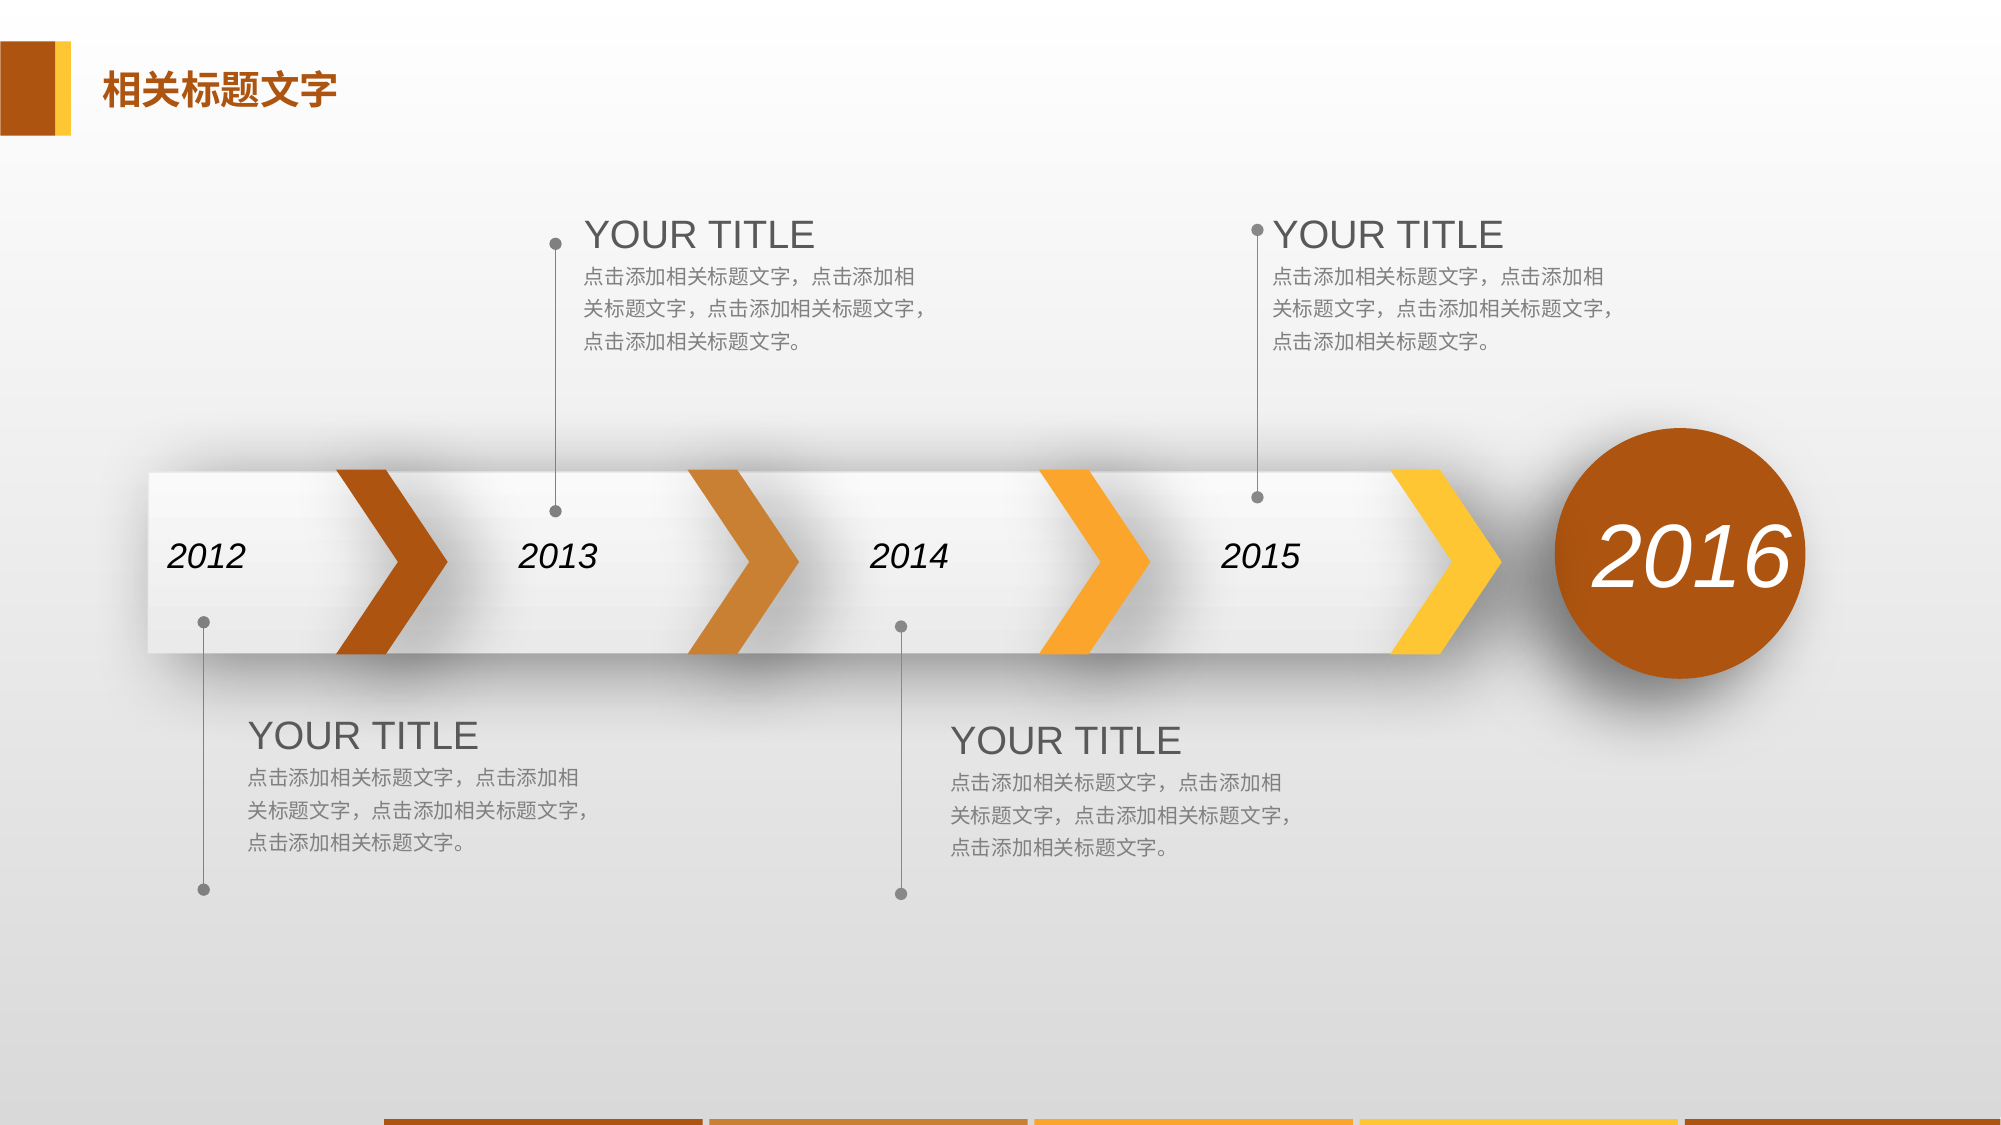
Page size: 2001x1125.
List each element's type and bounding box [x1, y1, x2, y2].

text_box [0, 41, 2001, 1125]
